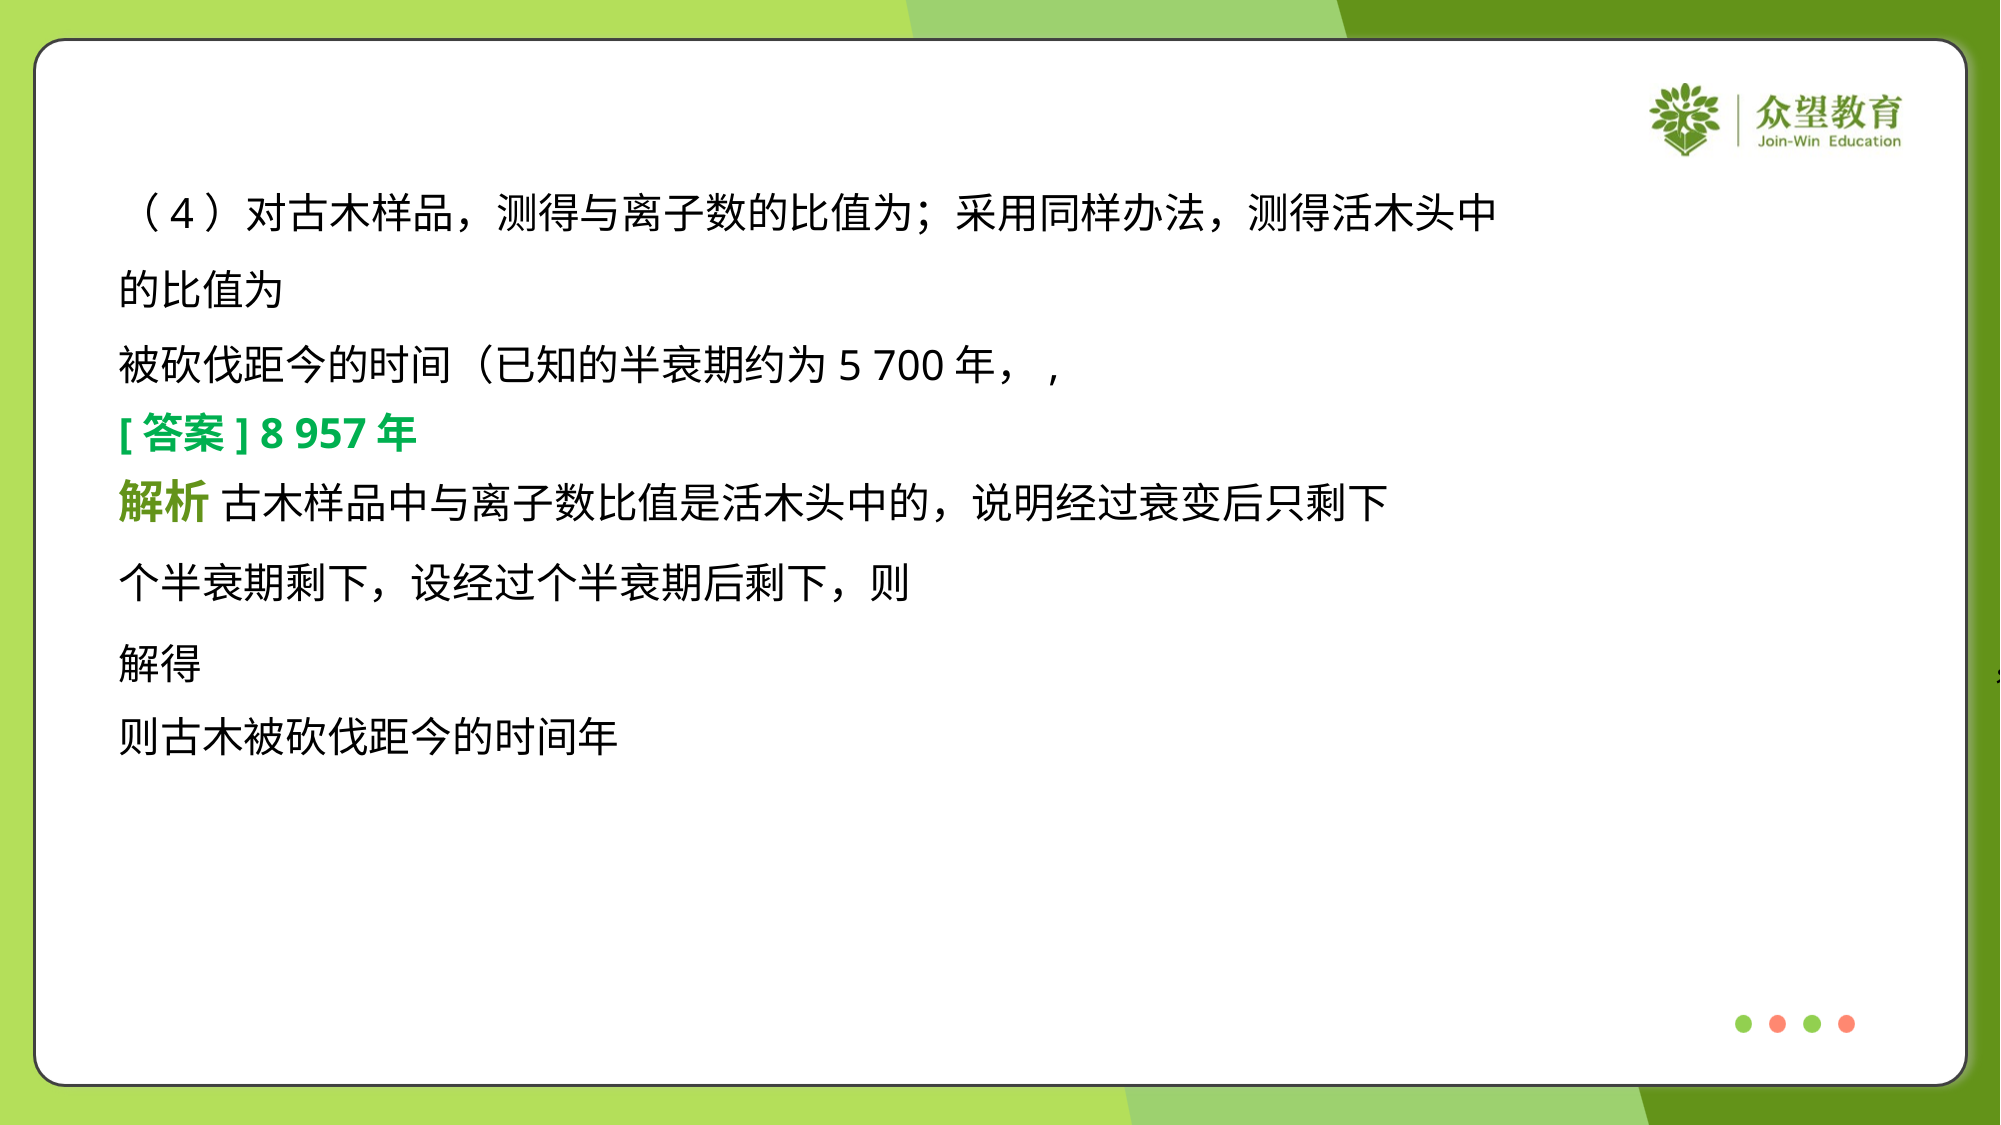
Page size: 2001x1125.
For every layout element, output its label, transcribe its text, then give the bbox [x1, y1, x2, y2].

picture [0, 0, 2000, 1125]
text_box [答案] 8 957年 [118, 381, 1883, 448]
